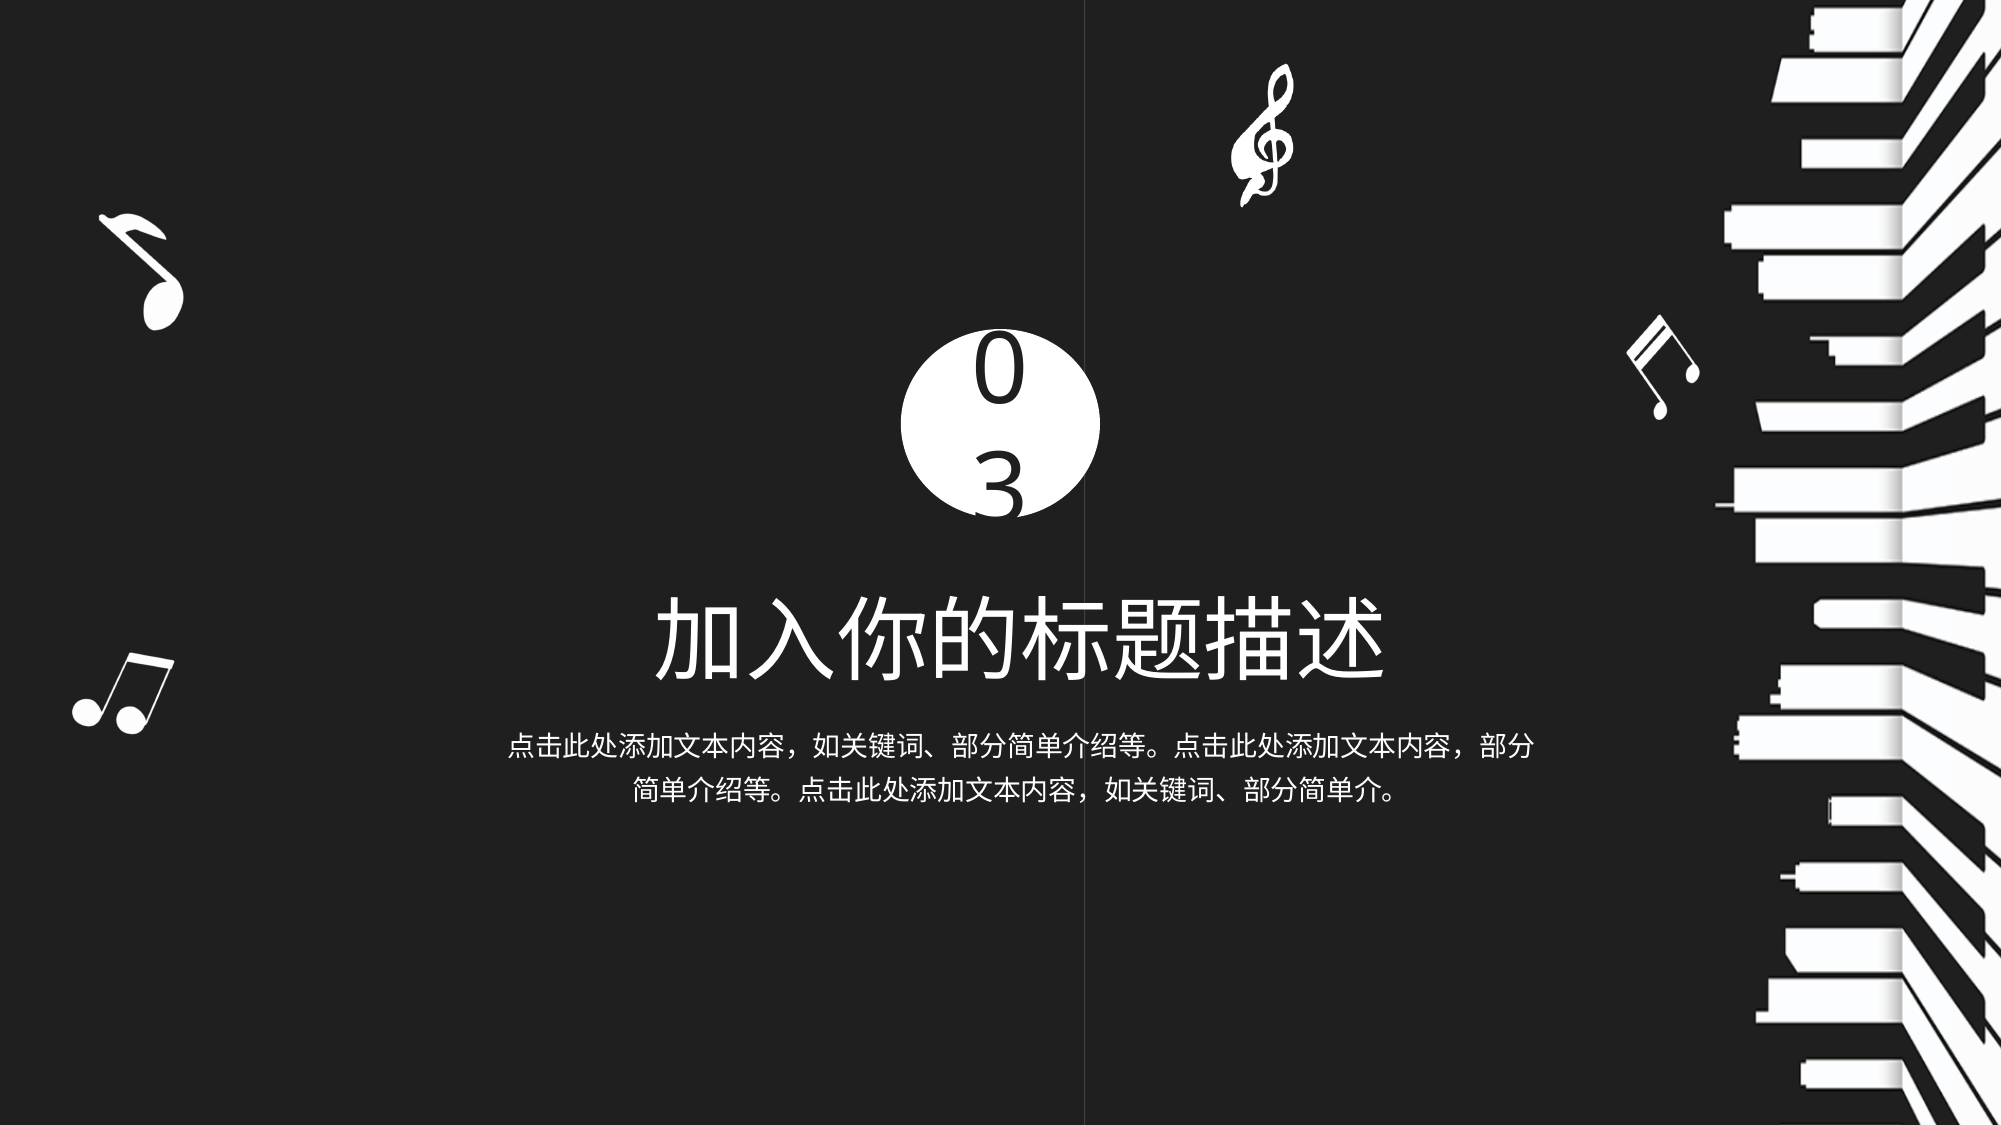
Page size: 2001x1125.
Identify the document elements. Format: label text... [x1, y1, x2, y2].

picture [0, 0, 2001, 1125]
text_box 03 [899, 330, 980, 518]
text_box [489, 574, 1553, 815]
